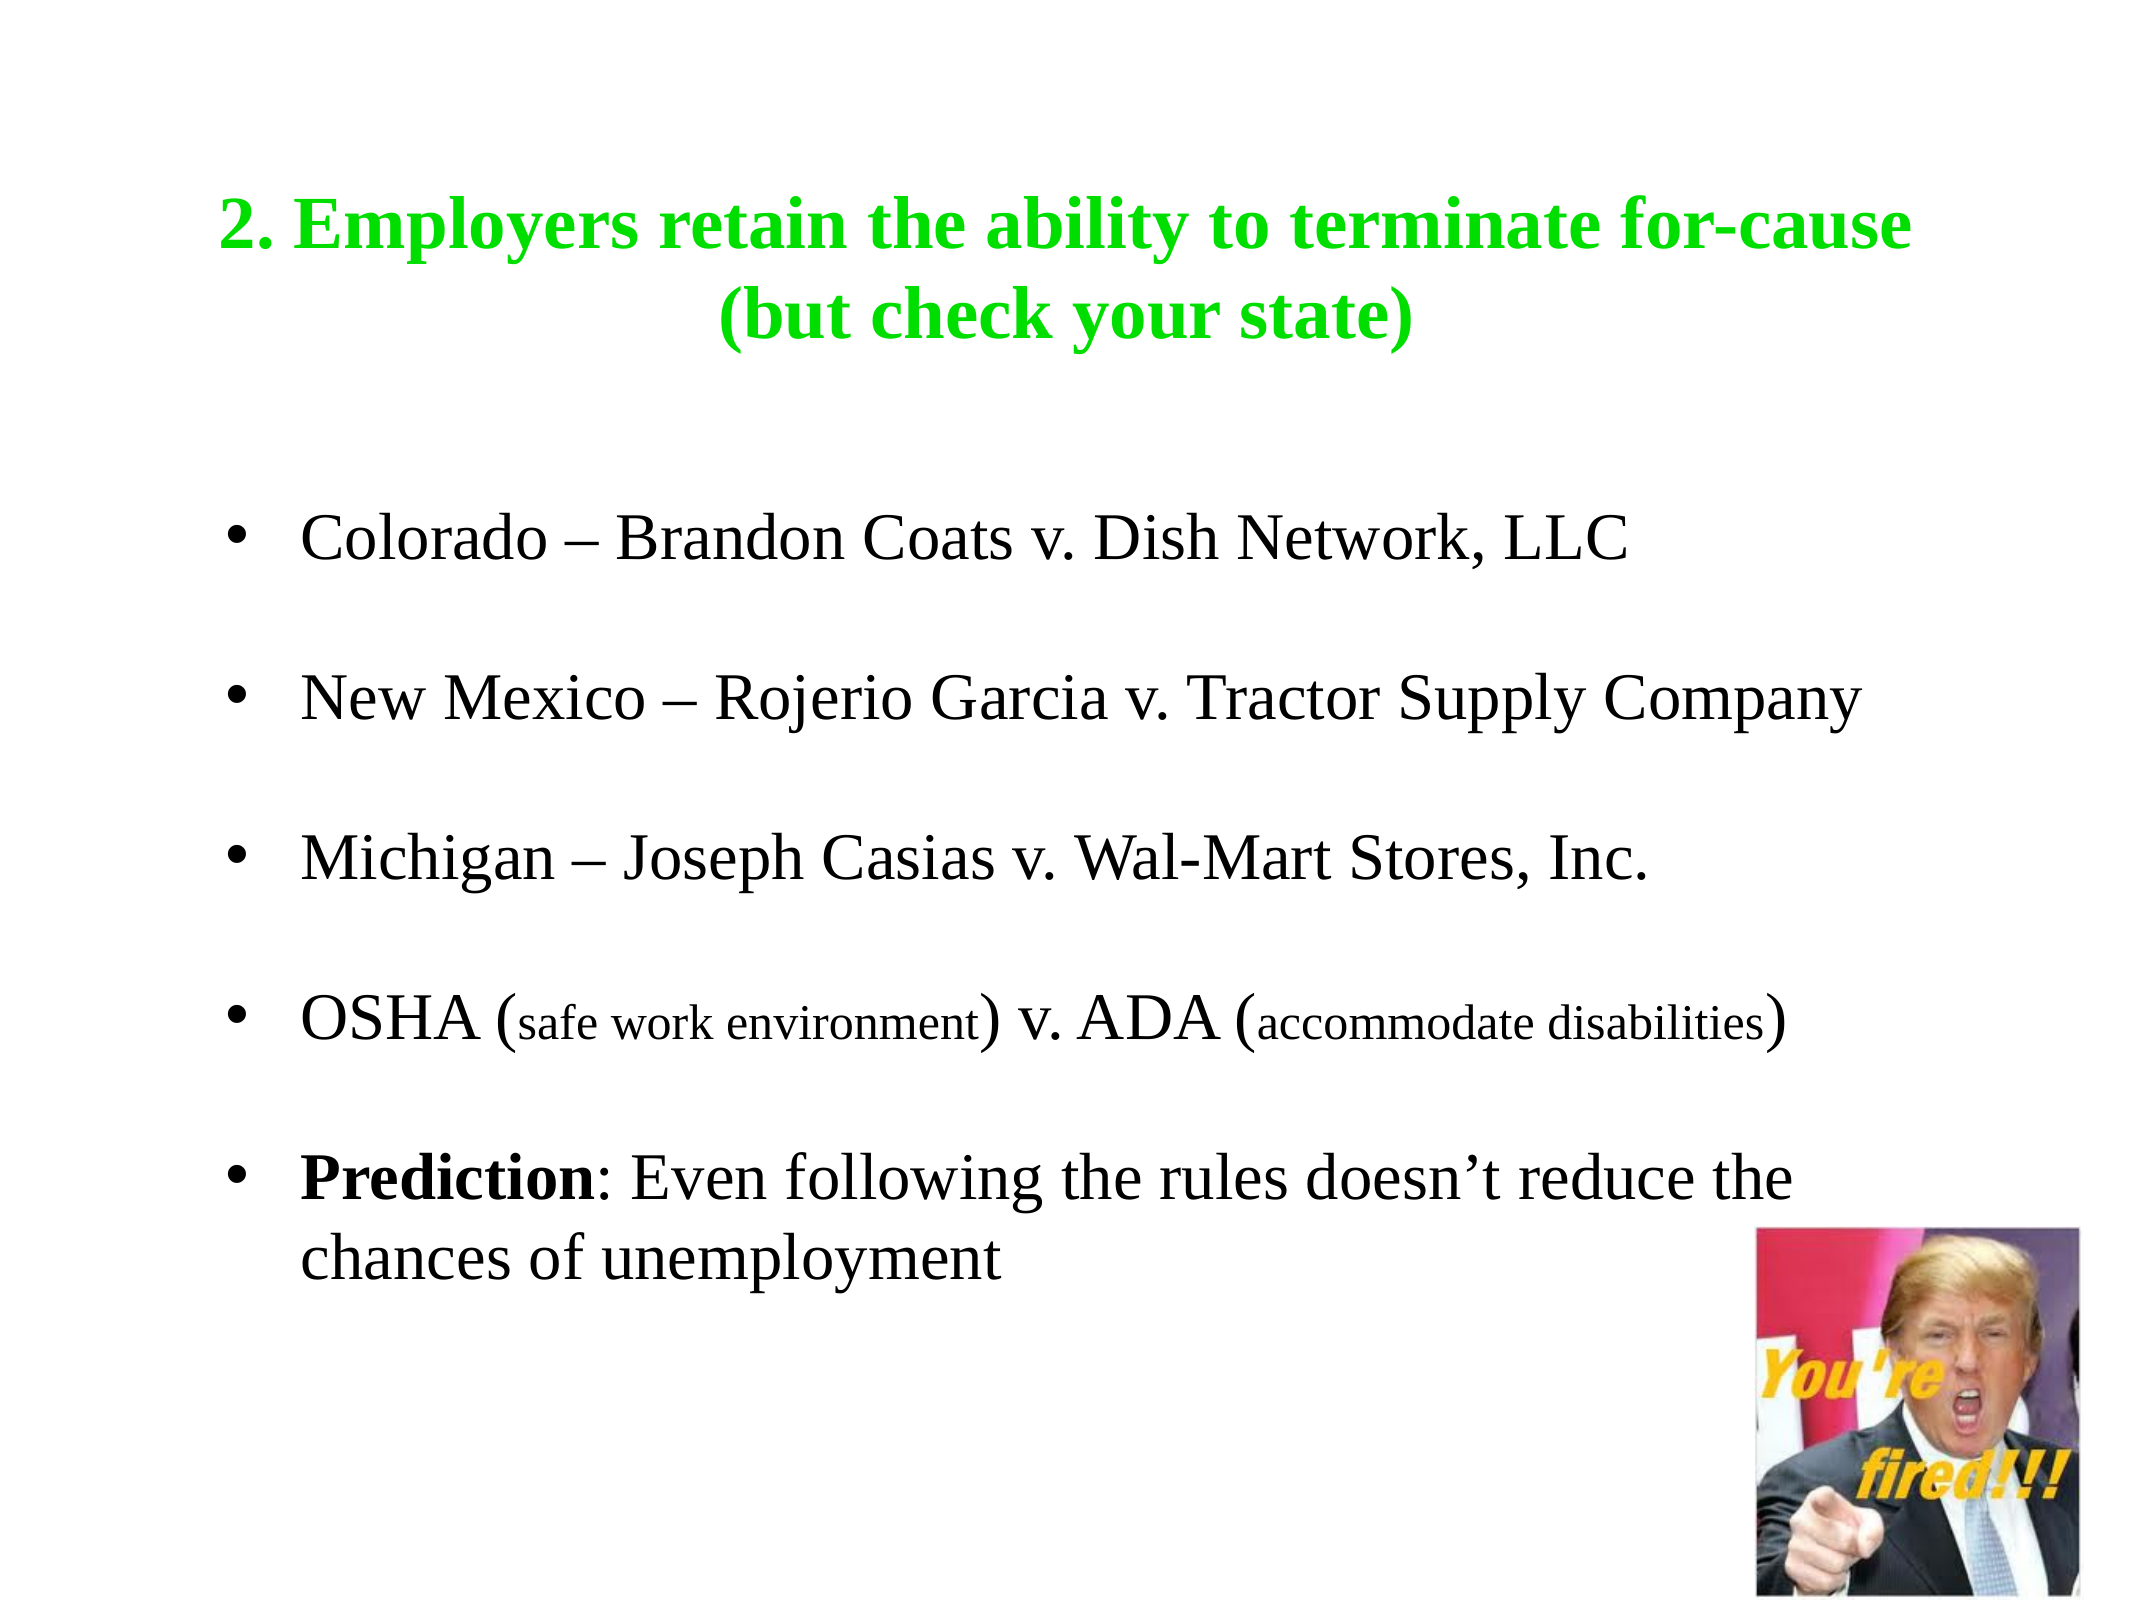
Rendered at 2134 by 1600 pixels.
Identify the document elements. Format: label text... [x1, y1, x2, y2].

text_box 2. Employers retain the ability to terminate for-cause (but check your state) Colorado – Brandon Coats v. Dish Network, LLC New Mexico – Rojerio Garcia v. Tractor Supply Company Michigan – Joseph Casias v. Wal-Mart Stores, Inc. OSHA (safe work environment) v. ADA (accommodate disabilities) Prediction: Even following the rules doesn’t reduce the chances of unemployment [129, 162, 2005, 1304]
picture [1753, 1226, 2085, 1600]
